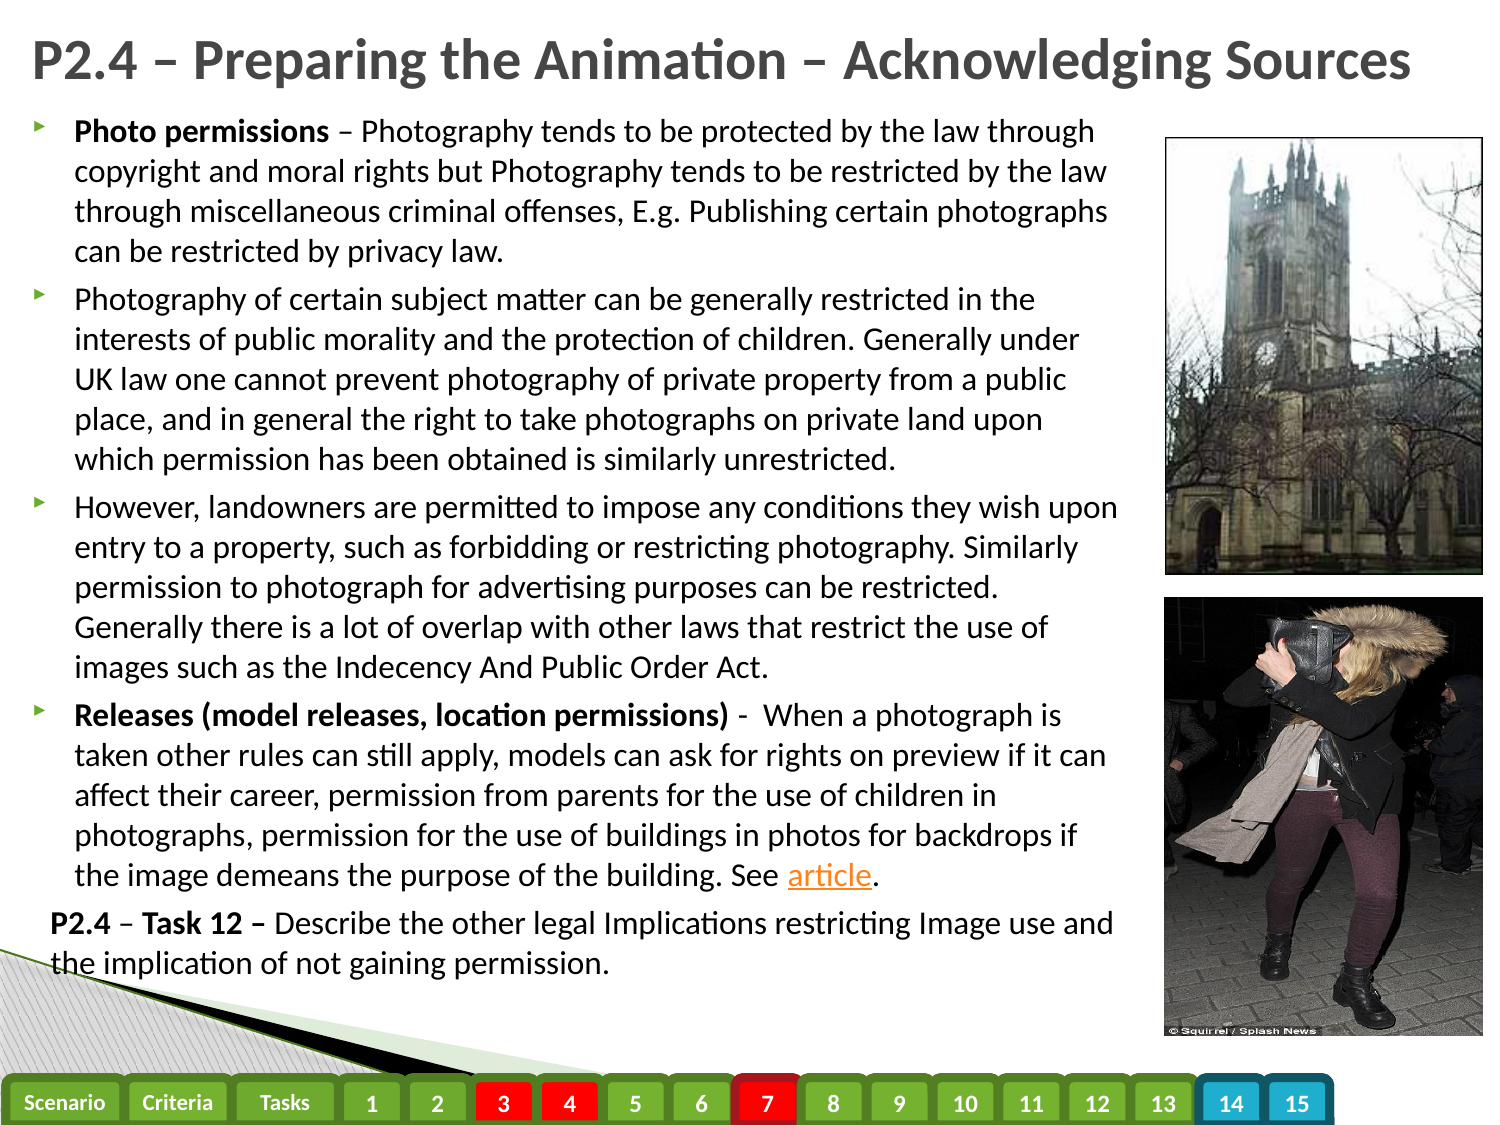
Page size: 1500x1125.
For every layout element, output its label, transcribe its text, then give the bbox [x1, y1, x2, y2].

picture [1164, 597, 1483, 1036]
list Photo permissions – Photography tends to be protected by the law through copyright and moral rights but Photography tends to be restricted by the law through miscellaneous criminal offenses, E.g. Publishing certain photographs can be restricted by privacy law. Photography of certain subject matter can be generally restricted in the interests of public morality and the protection of children. Generally under UK law one cannot prevent photography of private property from a public place, and in general the right to take photographs on private land upon which permission has been obtained is similarly unrestricted. However, landowners are permitted to impose any conditions they wish upon entry to a property, such as forbidding or restricting photography. Similarly permission to photograph for advertising purposes can be restricted. Generally there is a lot of overlap with other laws that restrict the use of images such as the Indecency And Public Order Act. Releases (model releases, location permissions) - When a photograph is taken other rules can still apply, models can ask for rights on preview if it can affect their career, permission from parents for the use of children in photographs, permission for the use of buildings in photos for backdrops if the image demeans the purpose of the building. See article. P2.4 – Task 12 – Describe the other legal Implications restricting Image use and the implication of not gaining permission. [17, 101, 1140, 1012]
picture [1164, 136, 1483, 575]
text_box P2.4 – Preparing the Animation – Acknowledging Sources [17, 19, 1489, 94]
